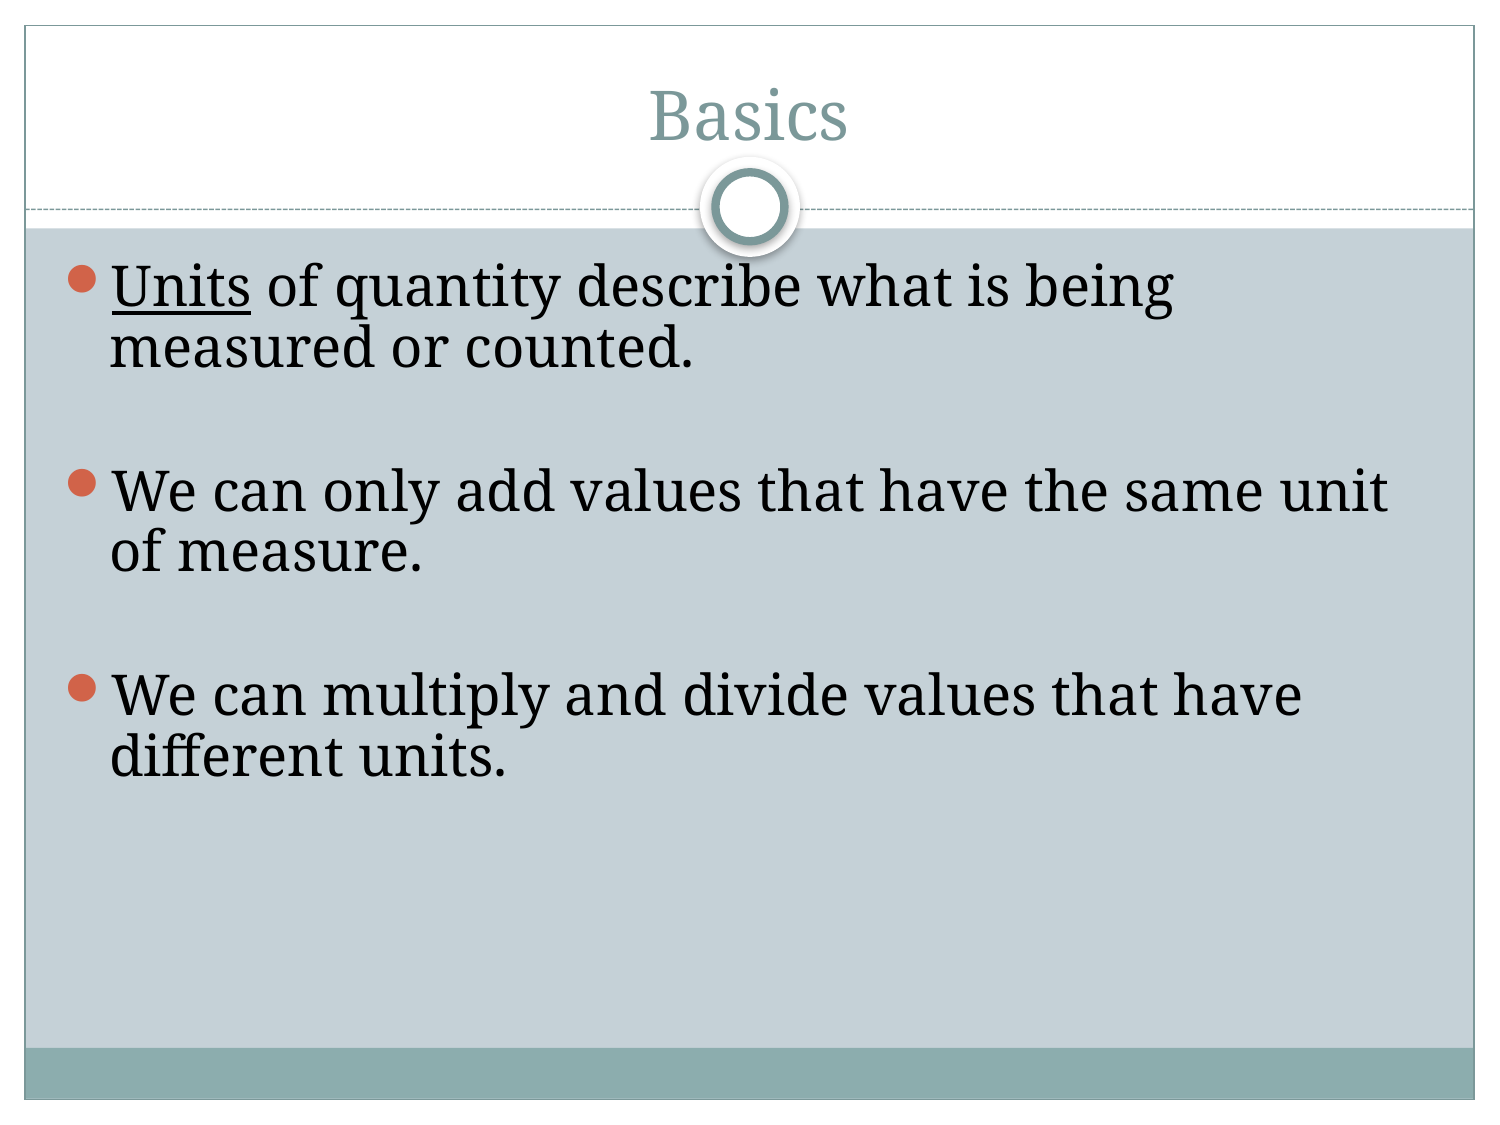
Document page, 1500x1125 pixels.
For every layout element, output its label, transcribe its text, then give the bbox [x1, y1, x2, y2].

list Units of quantity describe what is being measured or counted. We can only add values that have the same unit of measure. We can multiply and divide values that have different units. [49, 250, 1445, 1001]
title Basics [49, 37, 1450, 162]
